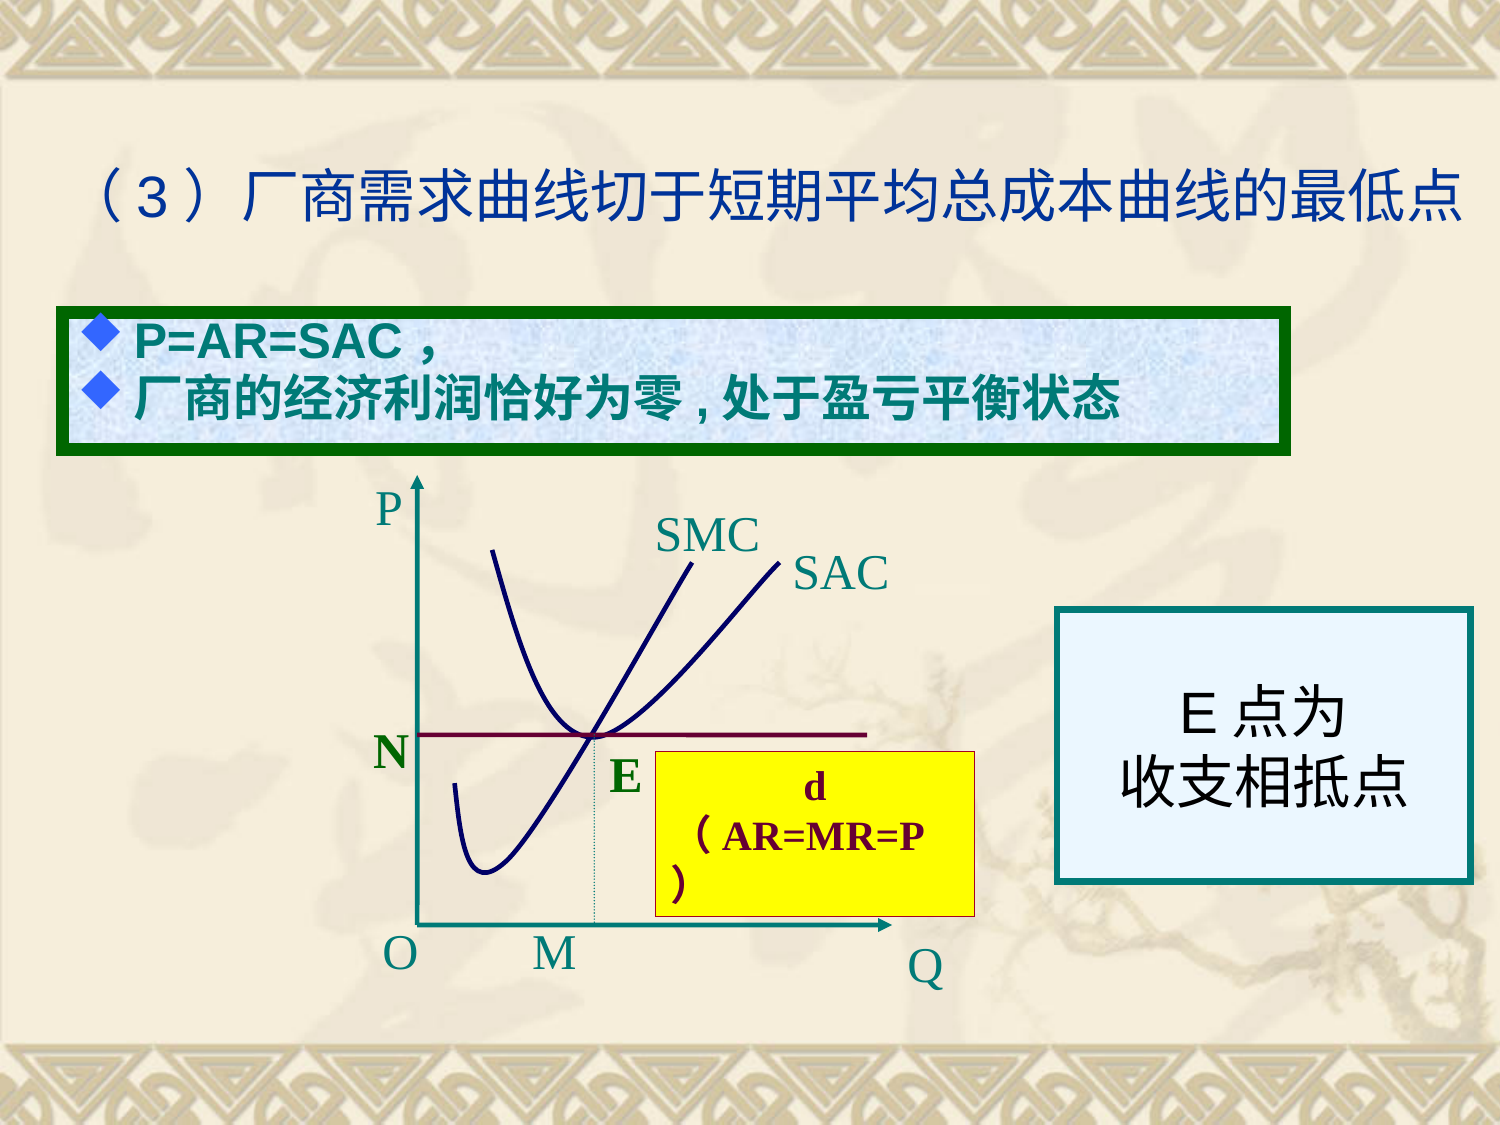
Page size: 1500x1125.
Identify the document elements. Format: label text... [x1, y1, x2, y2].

text_box [592, 918, 892, 932]
text_box Q [892, 924, 959, 1000]
text_box [593, 569, 774, 734]
text_box P [360, 467, 418, 543]
picture [0, 0, 1500, 1125]
text_box E点为 收支相抵点 [1057, 609, 1471, 882]
text_box O [367, 912, 434, 988]
text_box SMC [639, 494, 776, 569]
text_box [492, 549, 683, 699]
text_box [454, 735, 592, 873]
text_box E [594, 734, 658, 810]
text_box SAC [777, 531, 905, 607]
title （3）厂商需求曲线切于短期平均总成本曲线的最低点 [49, 99, 1500, 288]
list P=AR=SAC， 厂商的经济利润恰好为零,处于盈亏平衡状态 [62, 312, 1285, 450]
text_box N [358, 711, 425, 787]
text_box [418, 476, 424, 488]
text_box M [517, 912, 592, 988]
text_box [507, 569, 689, 734]
text_box d （AR=MR=P） [655, 751, 975, 917]
